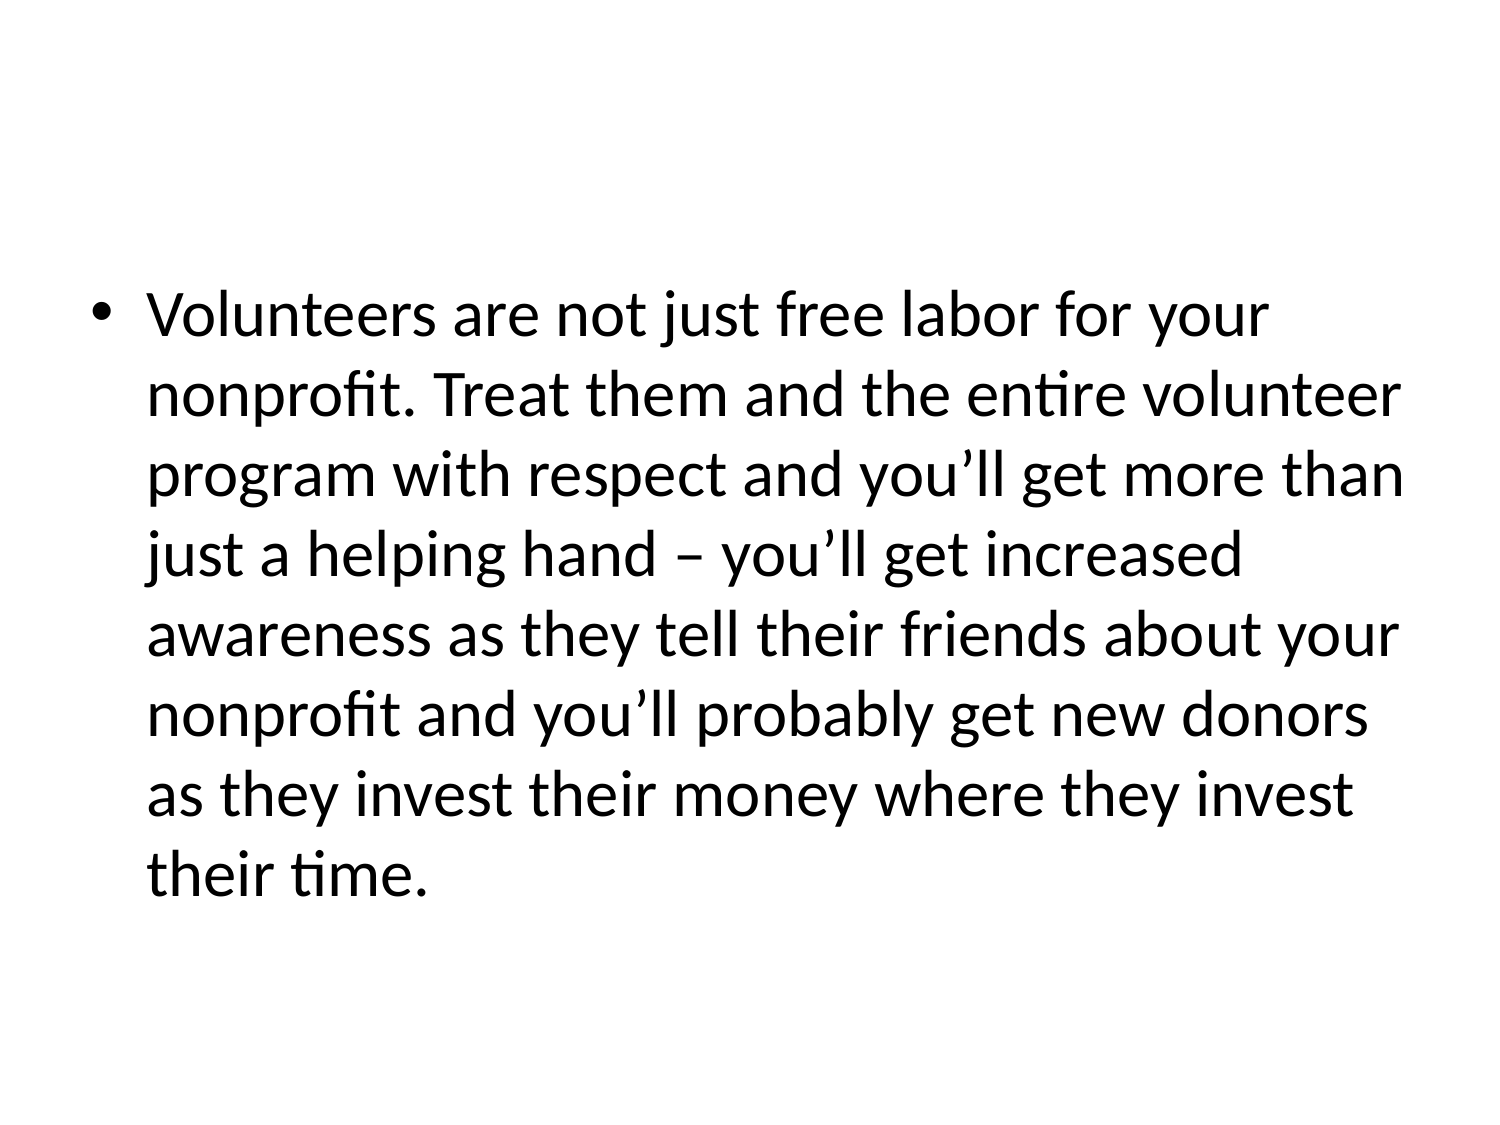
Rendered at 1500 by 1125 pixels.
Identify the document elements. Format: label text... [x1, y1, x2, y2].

list Volunteers are not just free labor for your nonprofit. Treat them and the entire volunteer program with respect and you’ll get more than just a helping hand – you’ll get increased awareness as they tell their friends about your nonprofit and you’ll probably get new donors as they invest their money where they invest their time. [75, 262, 1425, 1005]
